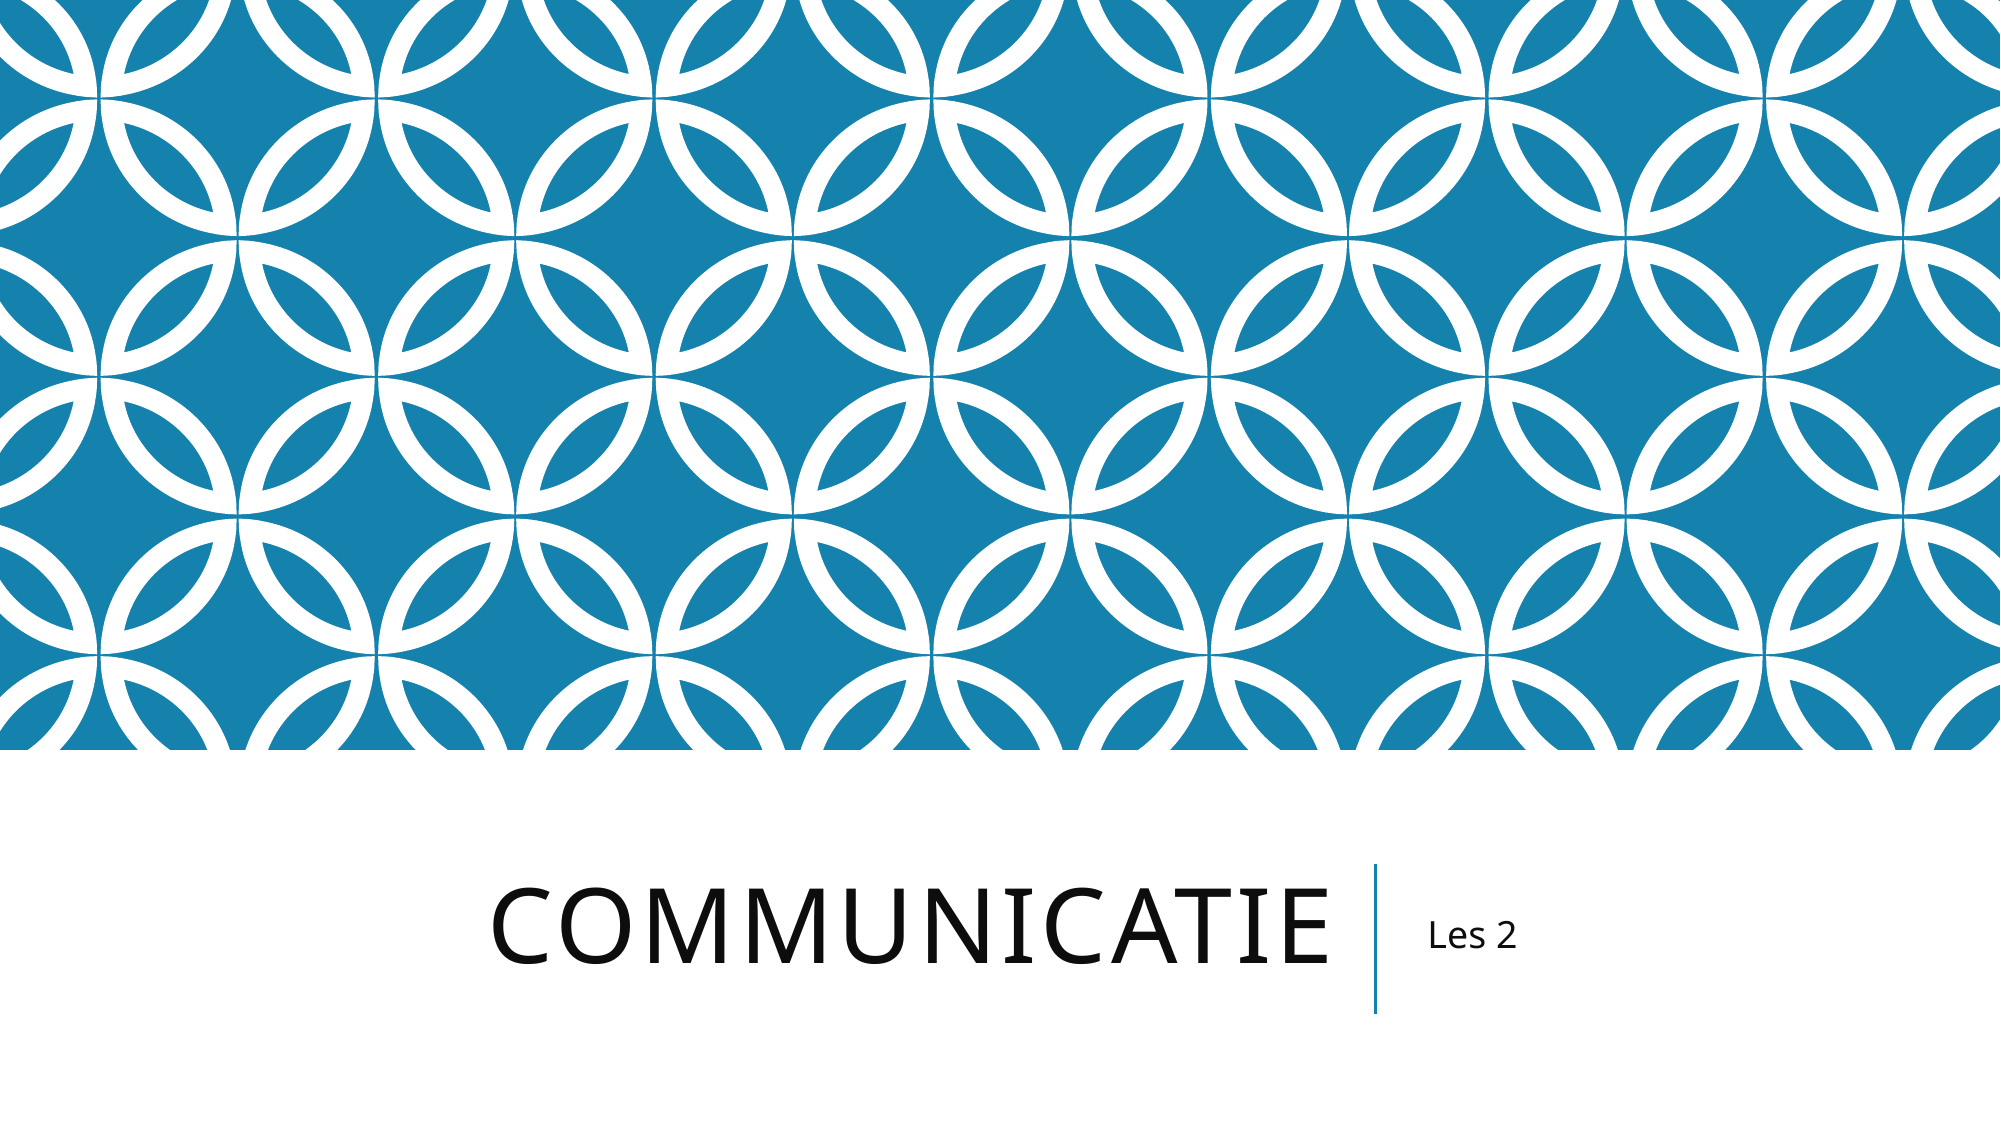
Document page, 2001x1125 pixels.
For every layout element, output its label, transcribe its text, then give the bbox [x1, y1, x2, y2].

subtitle Les 2 [1412, 813, 1938, 1054]
title Communicatie [75, 813, 1350, 1054]
